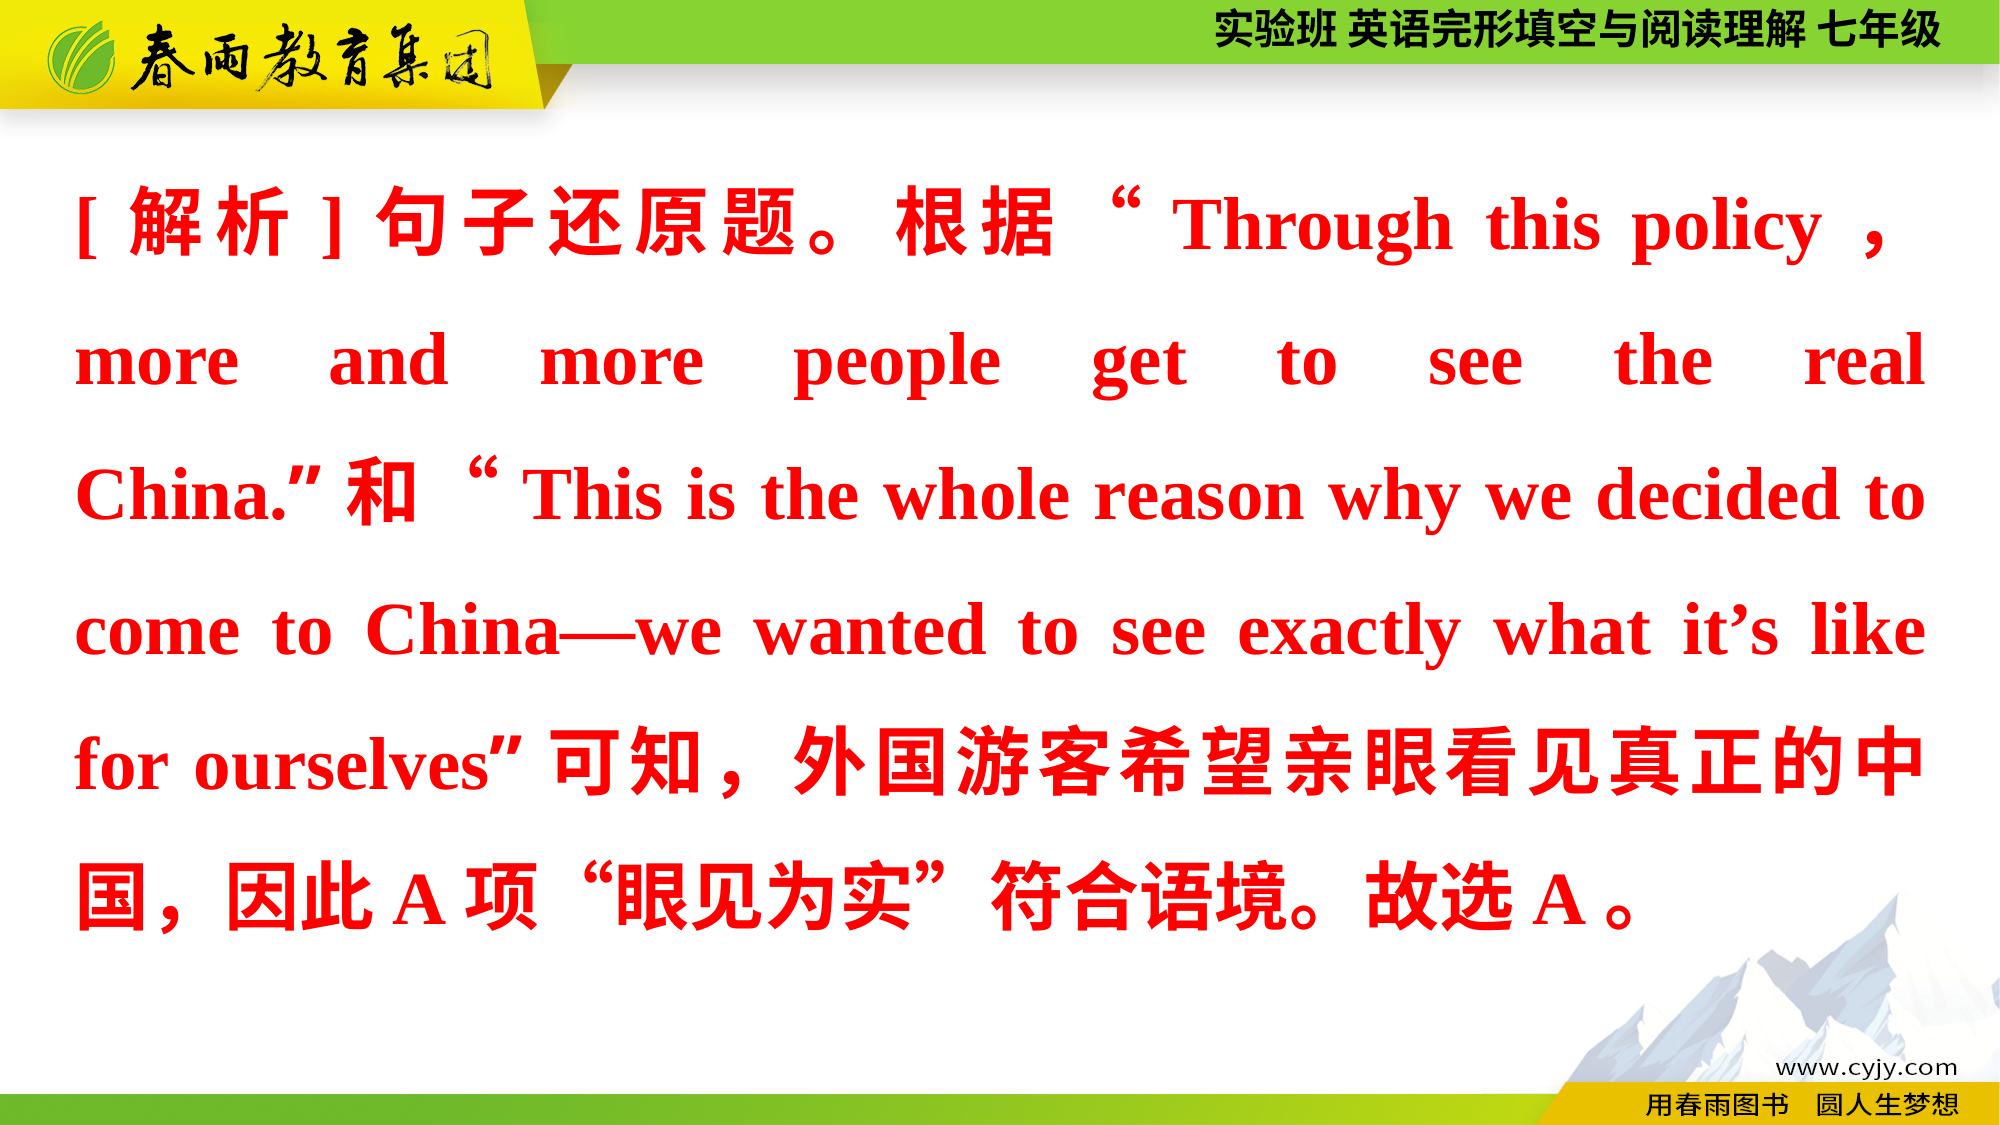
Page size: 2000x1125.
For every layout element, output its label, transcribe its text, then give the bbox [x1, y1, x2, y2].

picture [0, 0, 2000, 1125]
list [解析]句子还原题。根据“Through this policy， more and more people get to see the real China.”和“This is the whole reason why we decided to come to China—we wanted to see exactly what it’s like for ourselves”可知，外国游客希望亲眼看见真正的中国，因此A项“眼见为实”符合语境。故选A。 [59, 122, 1944, 939]
